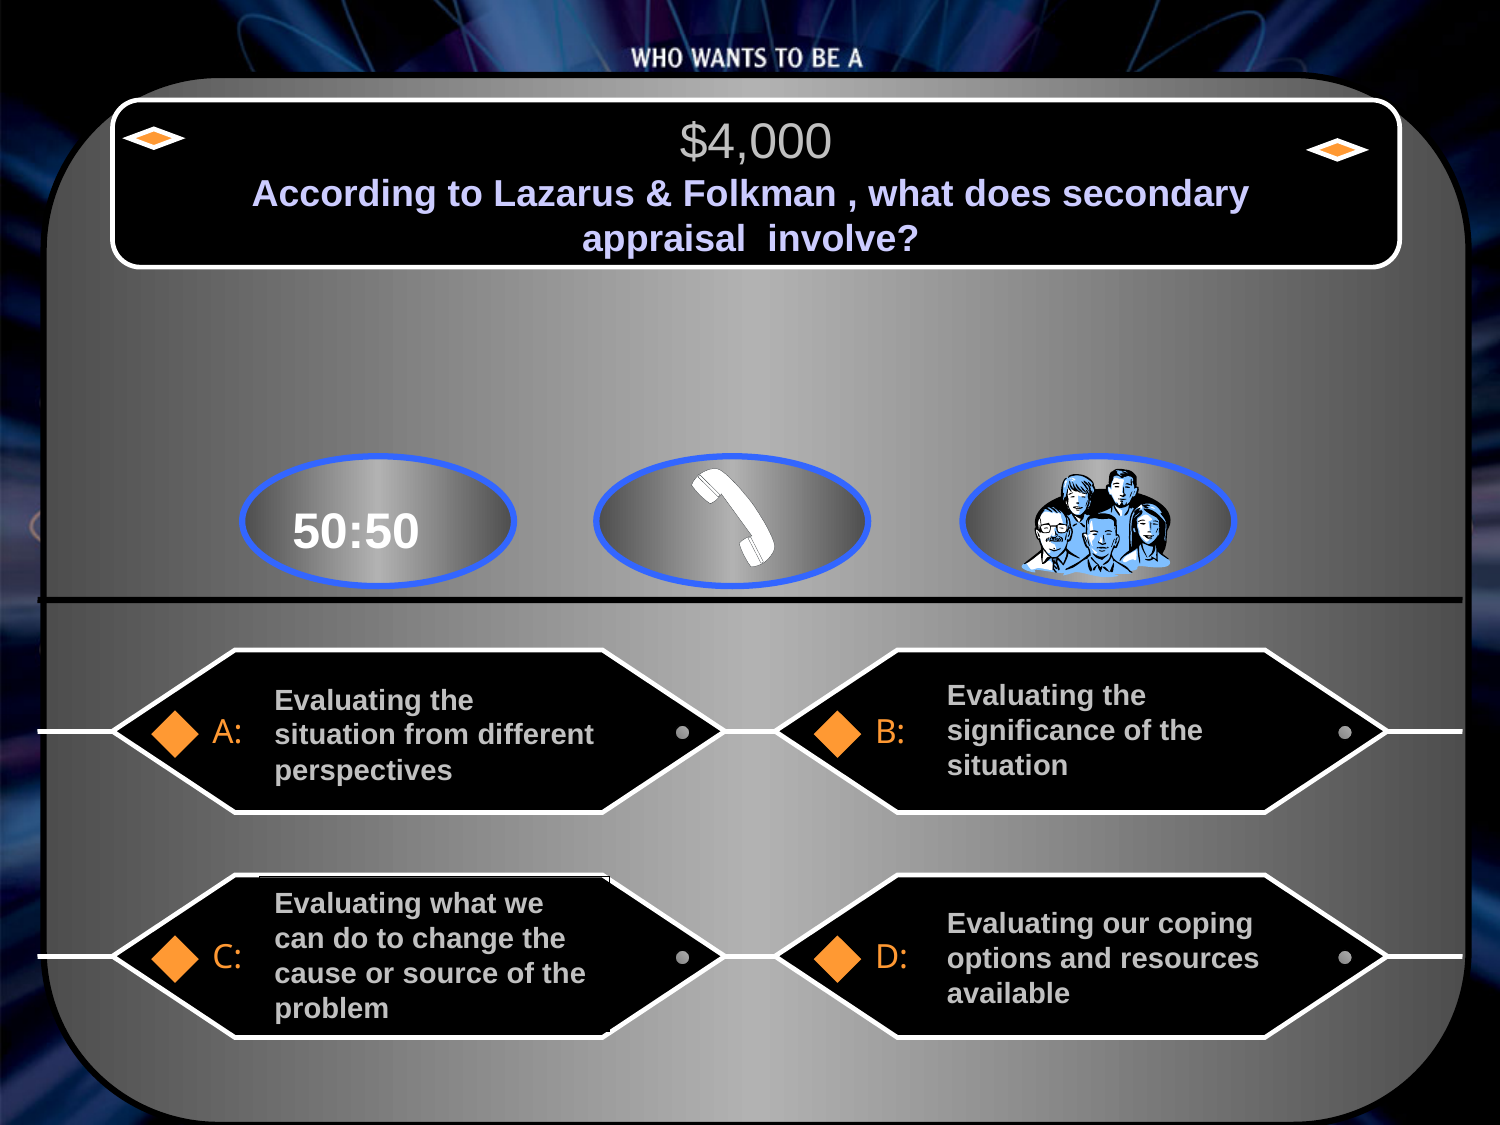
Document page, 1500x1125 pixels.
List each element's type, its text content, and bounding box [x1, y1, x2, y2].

text_box [72, 1047, 1440, 1125]
text_box [1026, 456, 1235, 575]
text_box [962, 468, 1019, 573]
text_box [37, 649, 1463, 813]
picture [1021, 467, 1172, 578]
text_box [596, 456, 869, 587]
text_box [131, 74, 1381, 98]
picture [690, 467, 776, 568]
text_box [242, 456, 515, 587]
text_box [112, 99, 1400, 268]
picture [0, 0, 1500, 1125]
text_box [43, 115, 1469, 980]
text_box 50:50 [277, 491, 453, 567]
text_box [37, 874, 1463, 1038]
